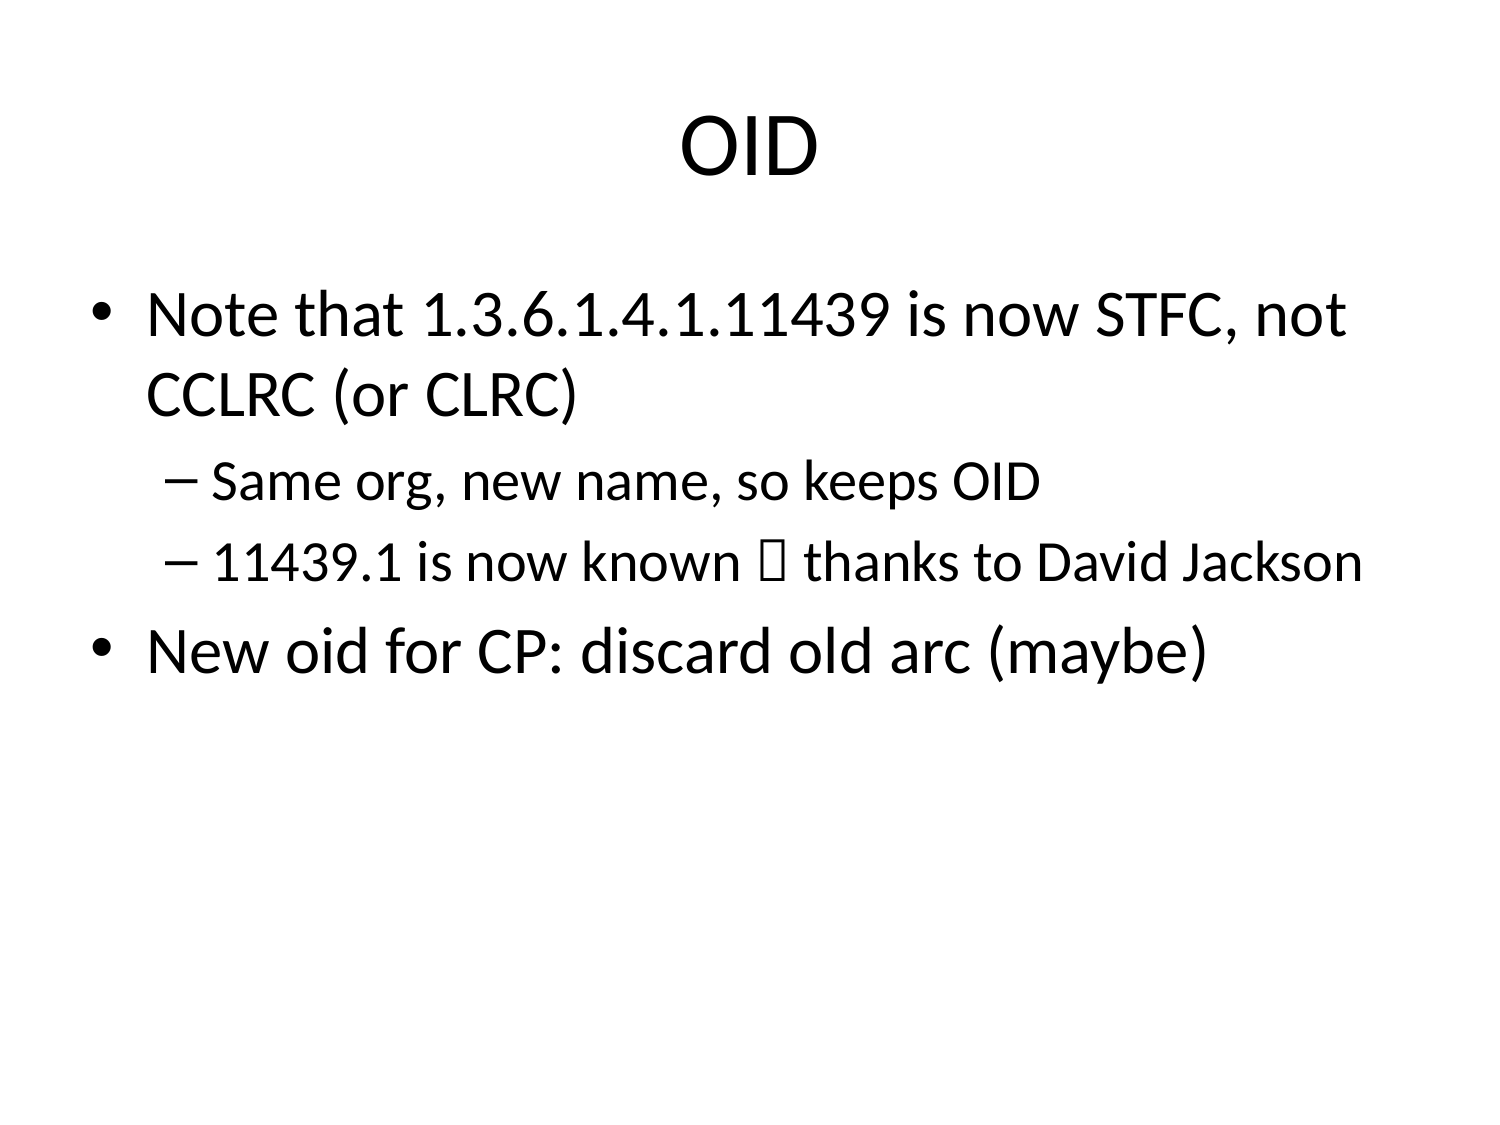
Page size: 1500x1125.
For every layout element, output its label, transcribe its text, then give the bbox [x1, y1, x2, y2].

title OID [75, 45, 1425, 233]
list Note that 1.3.6.1.4.1.11439 is now STFC, not CCLRC (or CLRC) Same org, new name, so keeps OID 11439.1 is now known  thanks to David Jackson New oid for CP: discard old arc (maybe) [75, 262, 1425, 1005]
